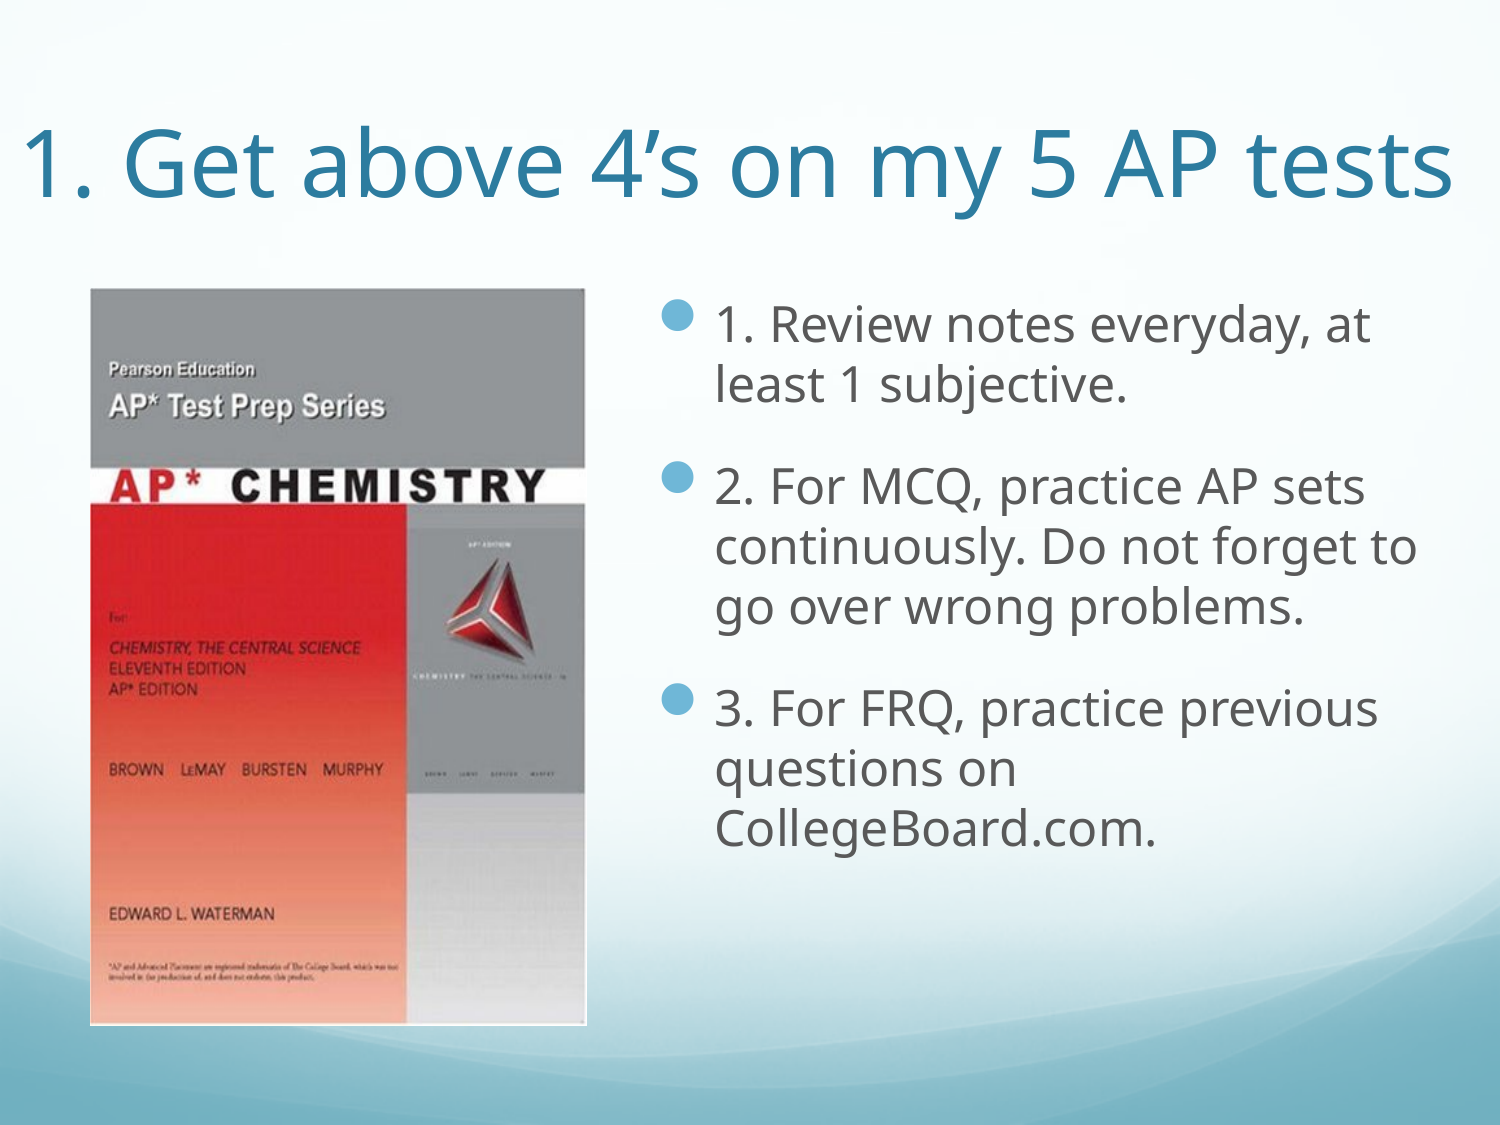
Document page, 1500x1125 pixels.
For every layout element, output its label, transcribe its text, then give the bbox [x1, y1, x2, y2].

picture [89, 287, 588, 1026]
list 1. Review notes everyday, at least 1 subjective. 2. For MCQ, practice AP sets continuously. Do not forget to go over wrong problems. 3. For FRQ, practice previous questions on CollegeBoard.com. [642, 285, 1439, 1068]
title 1. Get above 4’s on my 5 AP tests [0, 4, 1500, 224]
